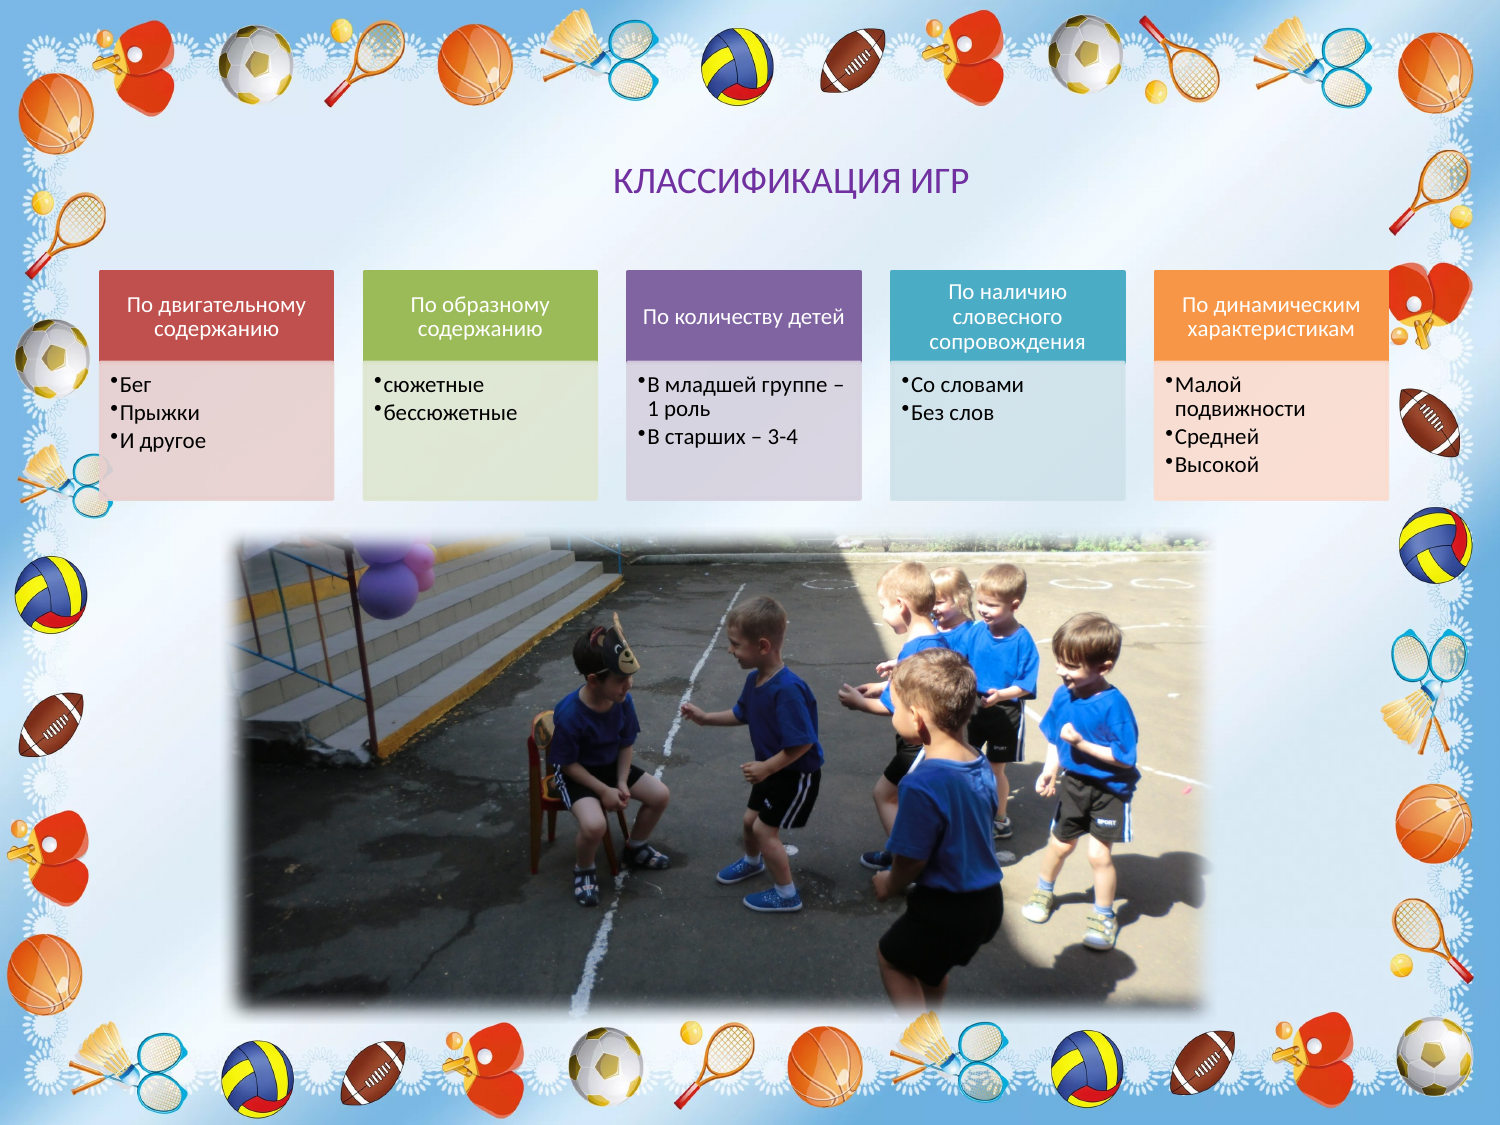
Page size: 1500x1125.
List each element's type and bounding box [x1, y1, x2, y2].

picture [0, 0, 1500, 1125]
text_box [100, 0, 1389, 835]
